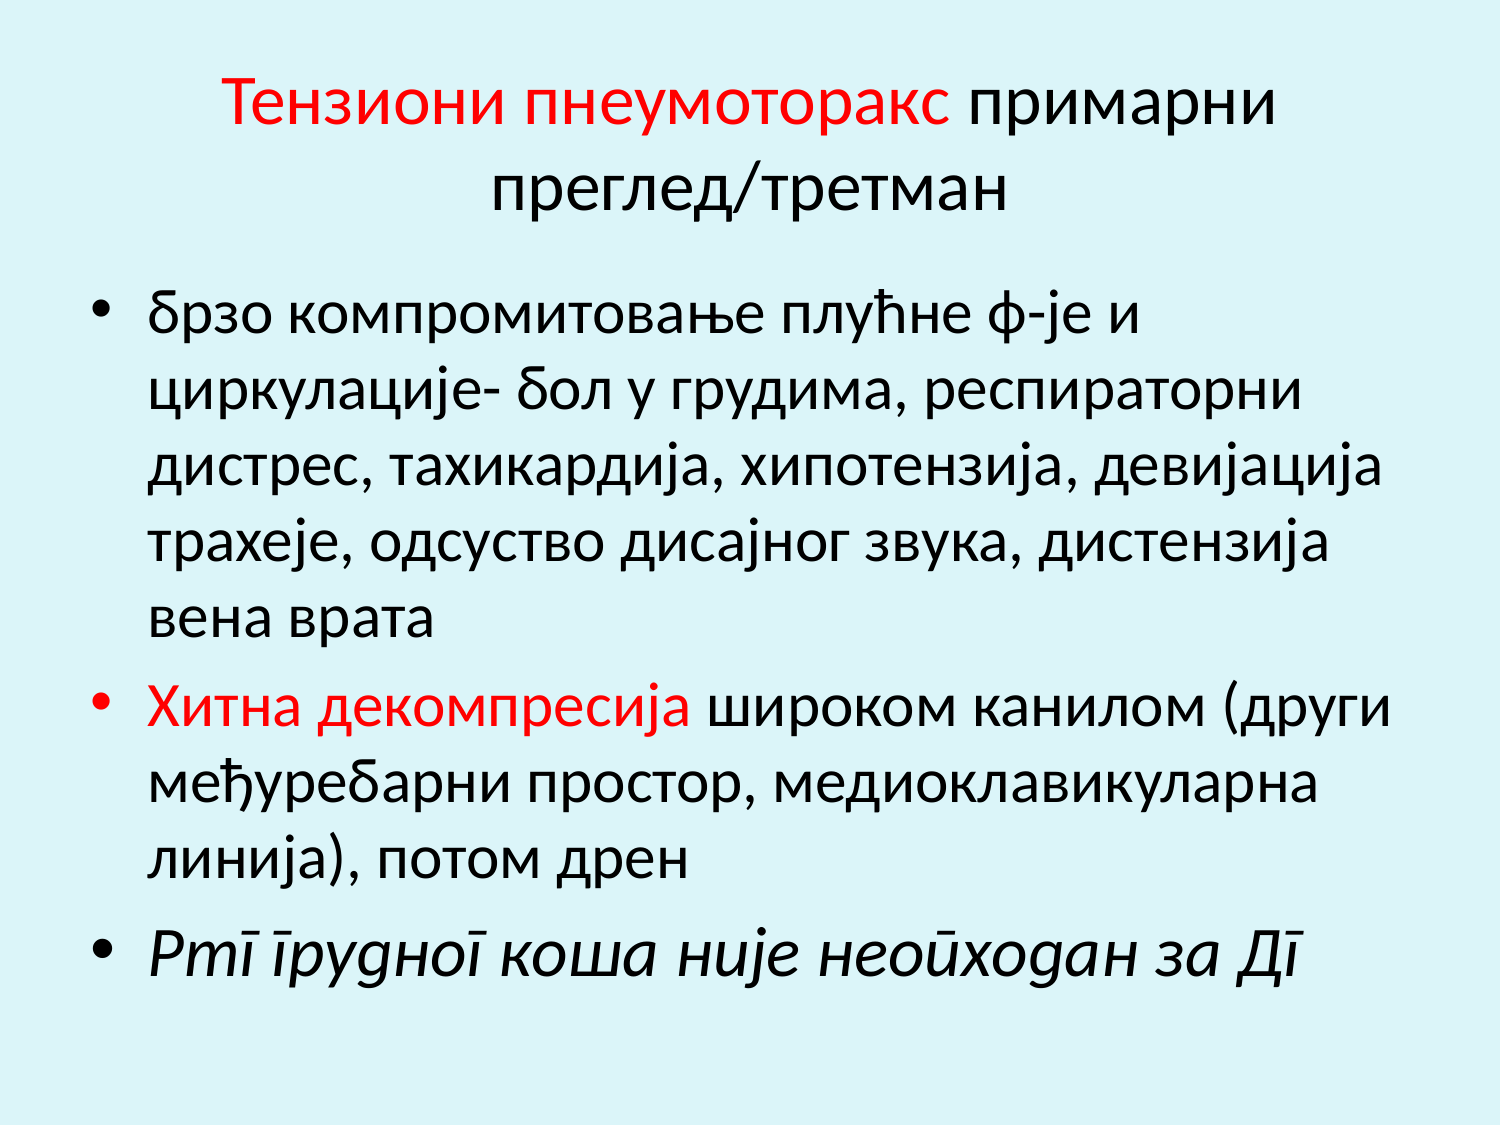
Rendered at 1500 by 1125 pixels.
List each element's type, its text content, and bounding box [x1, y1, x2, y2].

title Тензиони пнеумоторакс примарни преглед/третман [75, 45, 1425, 233]
list брзо компромитовање плућне ф-је и циркулације- бол у грудима, респираторни дистрес, тахикардија, хипотензија, девијација трахеје, одсуство дисајног звука, дистензија вена врата Хитна декомпресија широком канилом (други међуребарни простор, медиоклавикуларна линија), потом дрен Ртг грудног коша није неопходан за Дг [75, 262, 1425, 1005]
